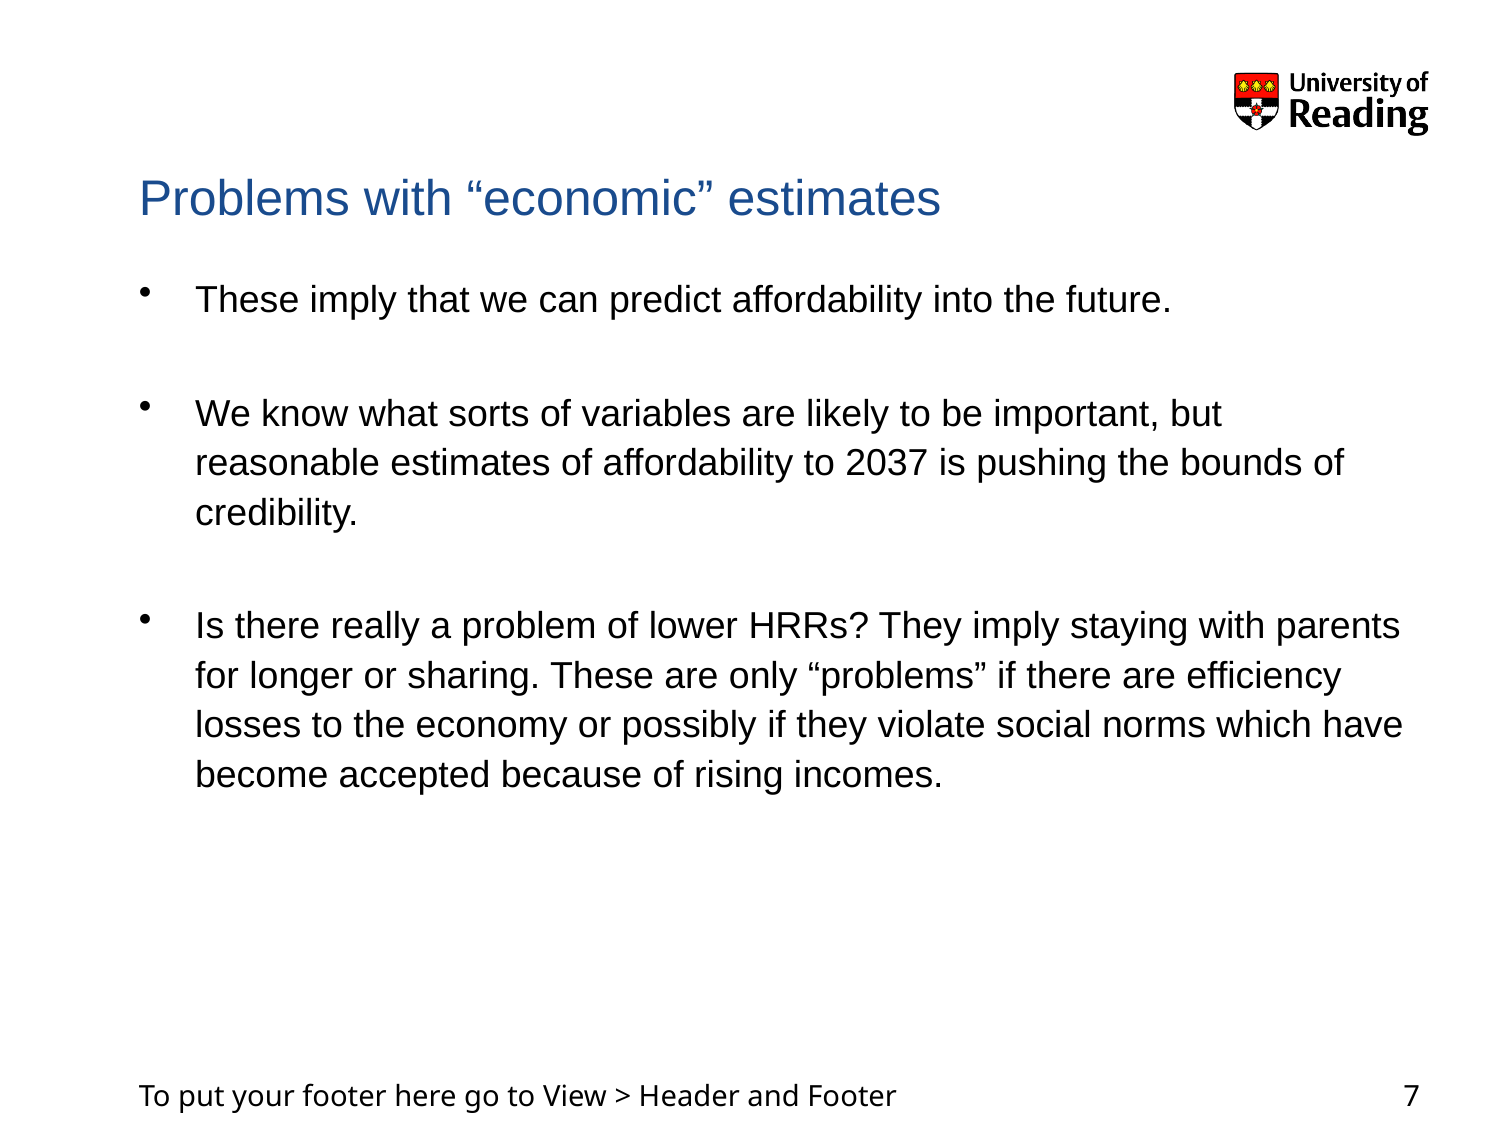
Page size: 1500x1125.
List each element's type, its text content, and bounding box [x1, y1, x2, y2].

slide_number 7 [1323, 1069, 1436, 1125]
title Problems with “economic” estimates [123, 44, 1141, 233]
list These imply that we can predict affordability into the future. We know what sorts of variables are likely to be important, but reasonable estimates of affordability to 2037 is pushing the bounds of credibility. Is there really a problem of lower HRRs? They imply staying with parents for longer or sharing. These are only “problems” if there are efficiency losses to the economy or possibly if they violate social norms which have become accepted because of rising incomes. [123, 262, 1426, 976]
picture [1234, 71, 1429, 136]
text_box [112, 324, 1388, 1000]
